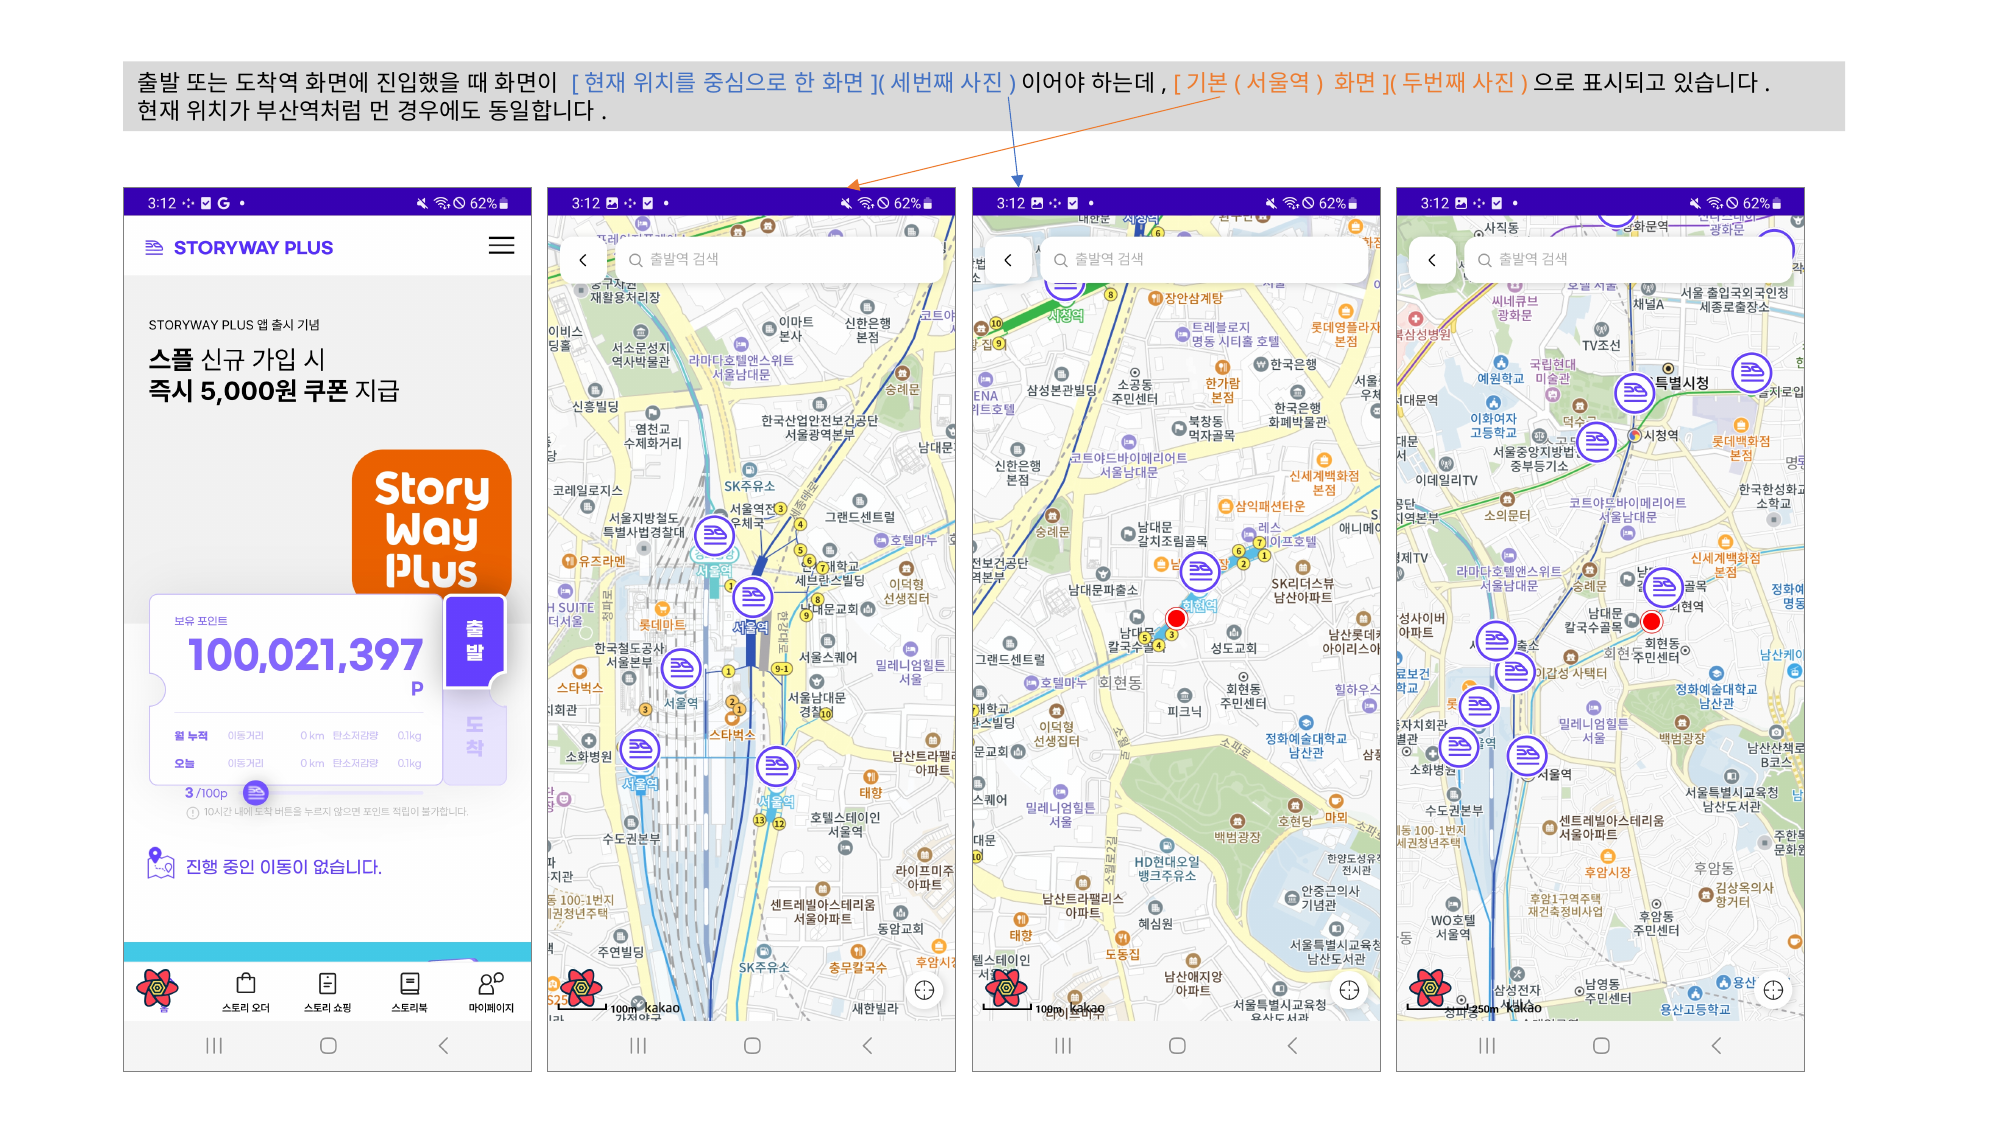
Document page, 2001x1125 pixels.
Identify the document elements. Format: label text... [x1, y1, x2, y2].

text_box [846, 96, 1221, 188]
picture [1396, 187, 1805, 1072]
picture [123, 187, 532, 1072]
picture [547, 187, 956, 1072]
text_box 출발 또는 도착역 화면에 진입했을 때 화면이 [현재 위치를 중심으로 한 화면](세번째 사진)이어야 하는데, [기본(서울역) 화면](두번째 사진)으로 표시되고 있습니다. 현재 위치가 부산역처럼 먼 경우에도 동일합니다. [123, 61, 1846, 132]
picture [972, 187, 1381, 1072]
